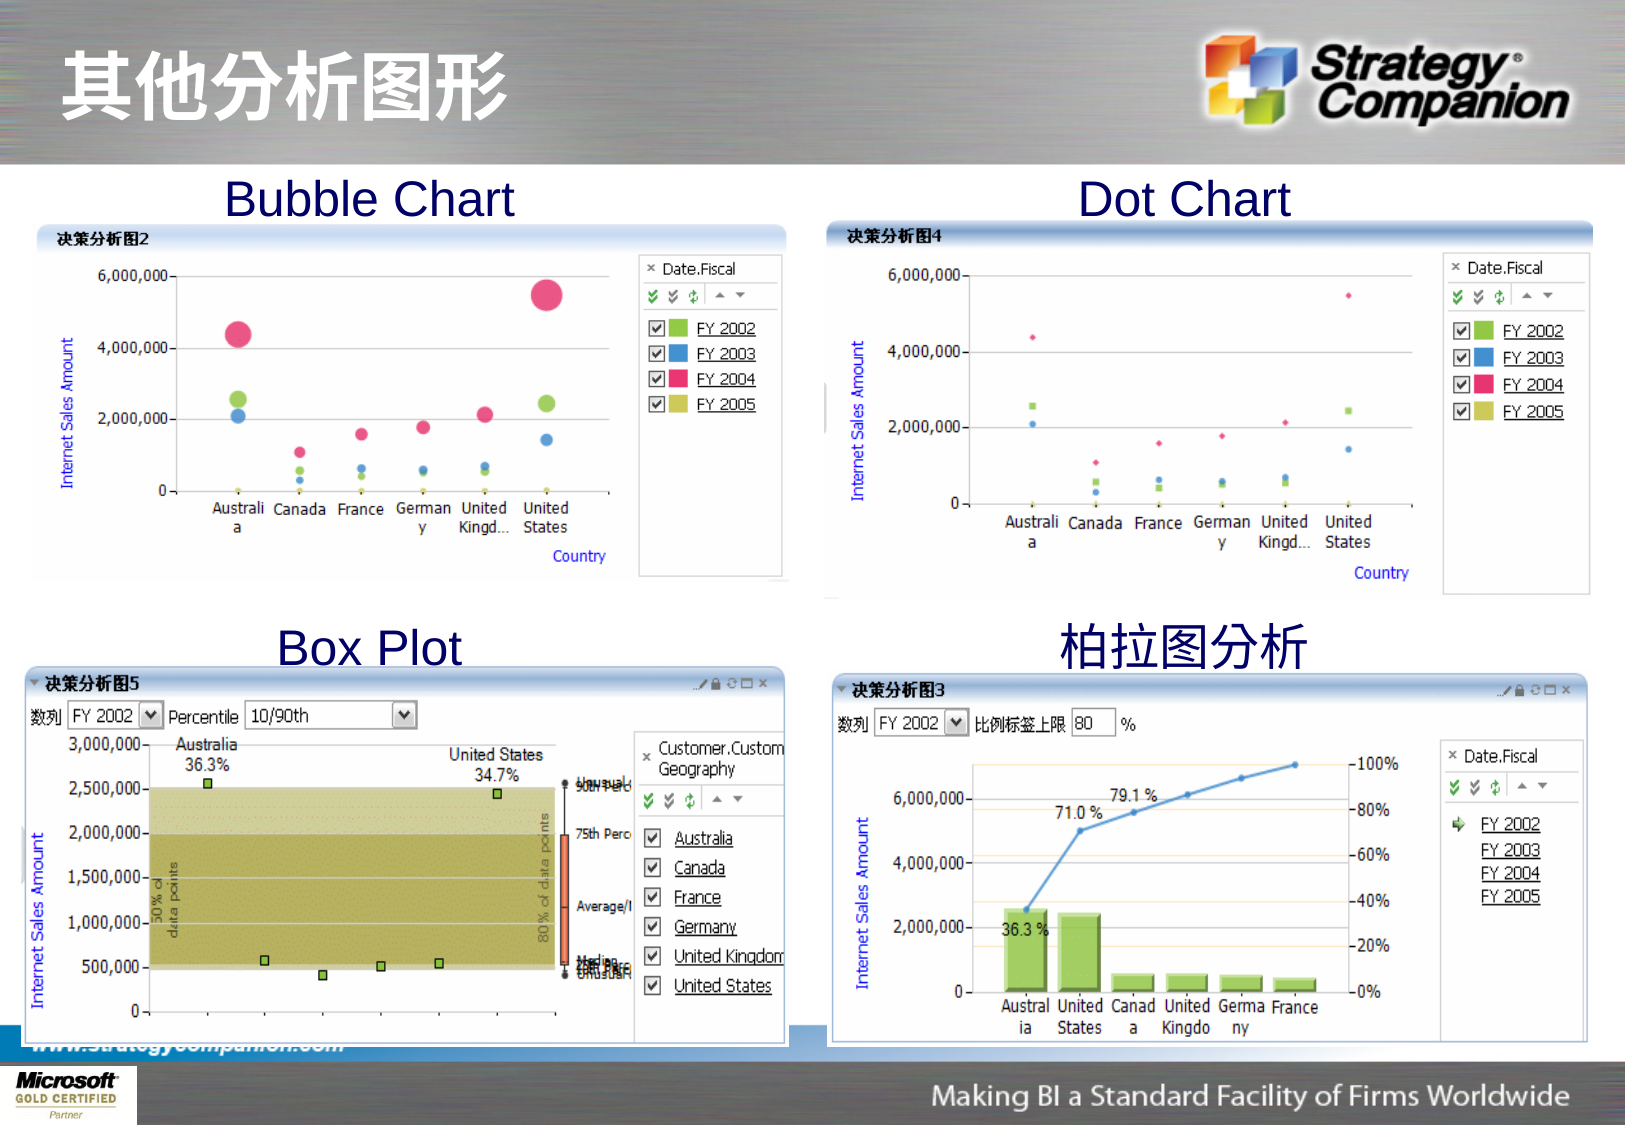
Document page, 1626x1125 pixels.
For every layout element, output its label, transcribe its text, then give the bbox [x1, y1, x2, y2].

text_box Dot Chart [1001, 160, 1368, 218]
text_box Bubble Chart [186, 160, 553, 222]
text_box 柏拉图分析 [1001, 609, 1368, 668]
picture [0, 0, 1625, 1125]
text_box Box Plot [186, 609, 553, 661]
title 其他分析图形 [44, 6, 1210, 162]
